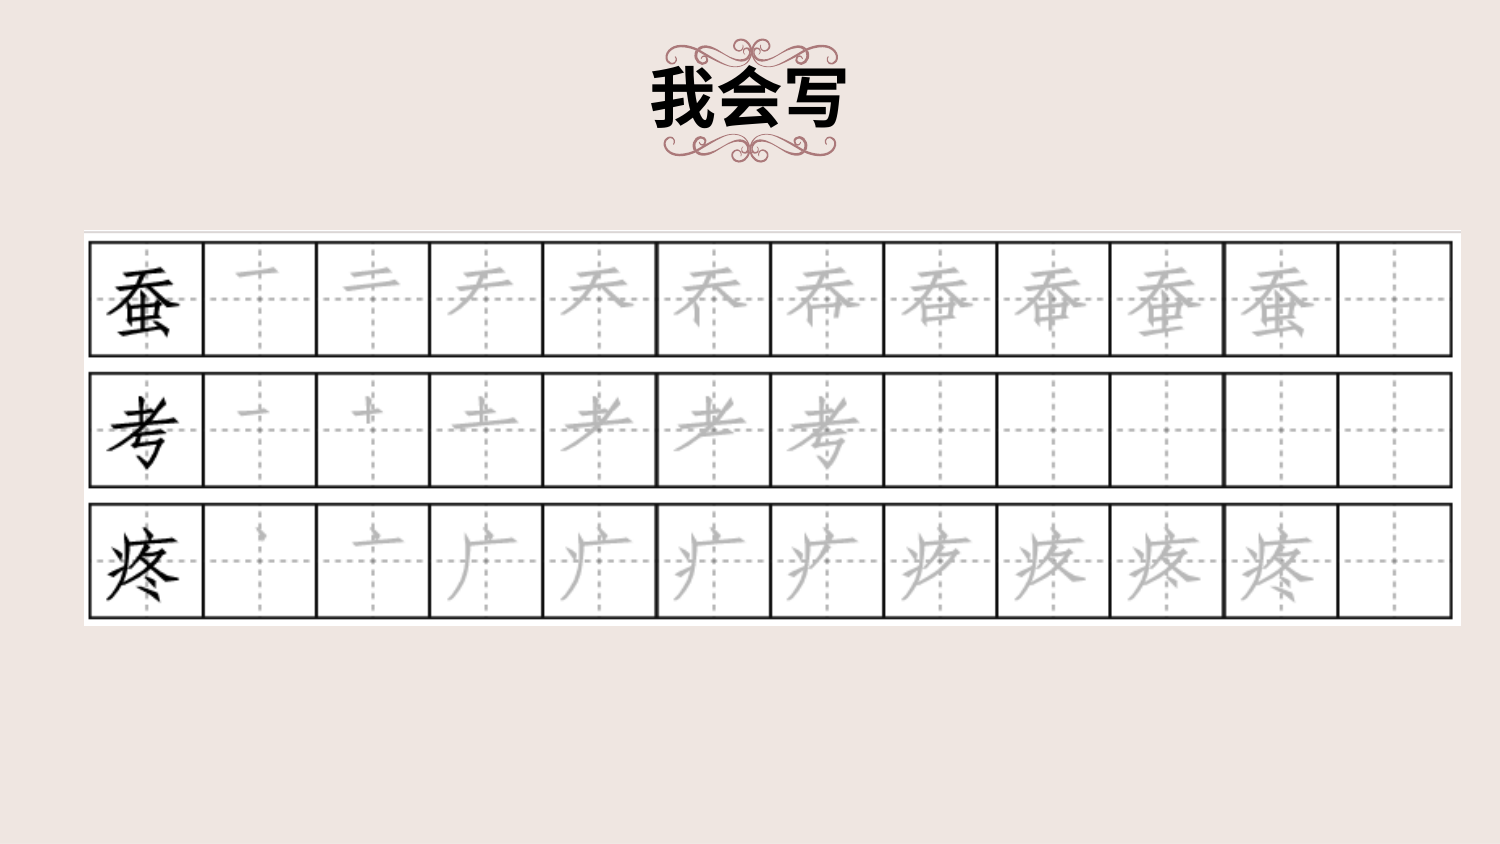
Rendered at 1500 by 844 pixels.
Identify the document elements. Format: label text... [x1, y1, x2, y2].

picture [84, 230, 1461, 627]
title 我会写 [352, 70, 1148, 131]
